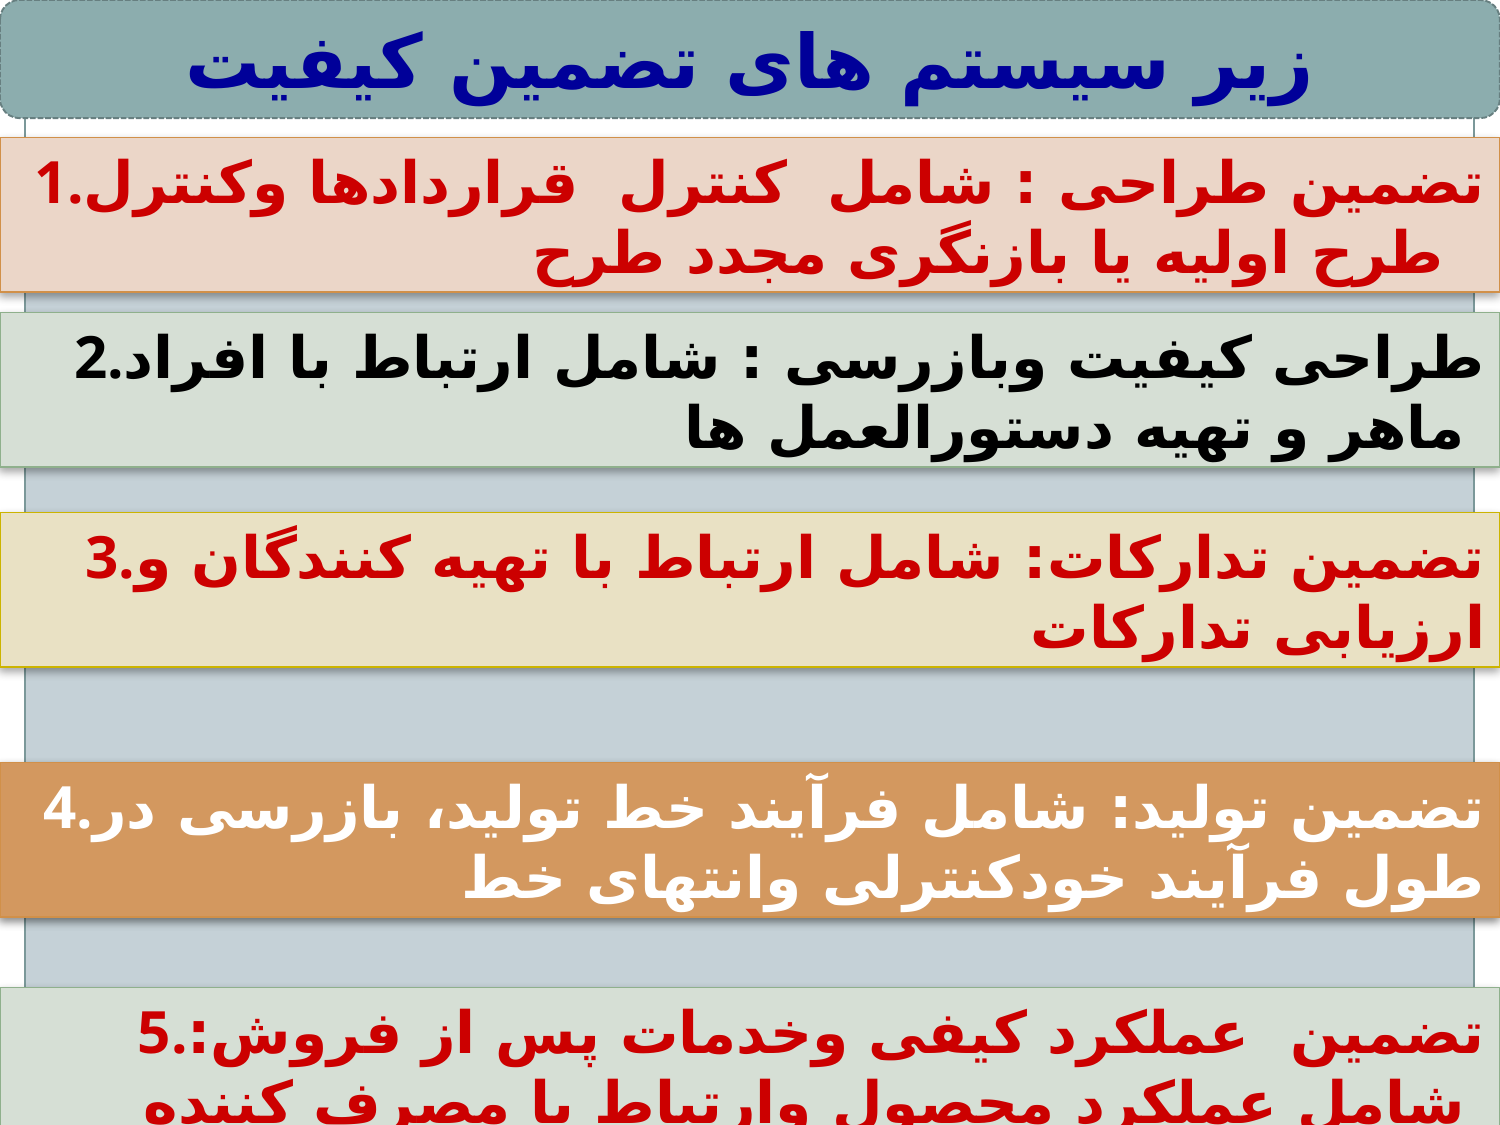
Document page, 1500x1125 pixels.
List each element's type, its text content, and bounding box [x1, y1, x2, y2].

text_box 5.تضمین عملکرد کیفی وخدمات پس از فروش: شامل عملکرد محصول وارتباط با مصرف کننده [0, 987, 1500, 1125]
text_box 1.تضمین طراحی : شامل کنترل قراردادها وکنترل طرح اولیه یا بازنگری مجدد طرح [0, 137, 1500, 293]
text_box 4.تضمین تولید: شامل فرآیند خط تولید، بازرسی در طول فرآیند خودکنترلی وانتهای خط [0, 762, 1500, 918]
text_box زیر سیستم های تضمین کیفیت [0, 0, 1500, 120]
text_box 2.طراحی کیفیت وبازرسی : شامل ارتباط با افراد ماهر و تهیه دستورالعمل ها [0, 312, 1500, 468]
text_box 3.تضمین تدارکات: شامل ارتباط با تهیه کنندگان و ارزیابی تدارکات [0, 512, 1500, 668]
